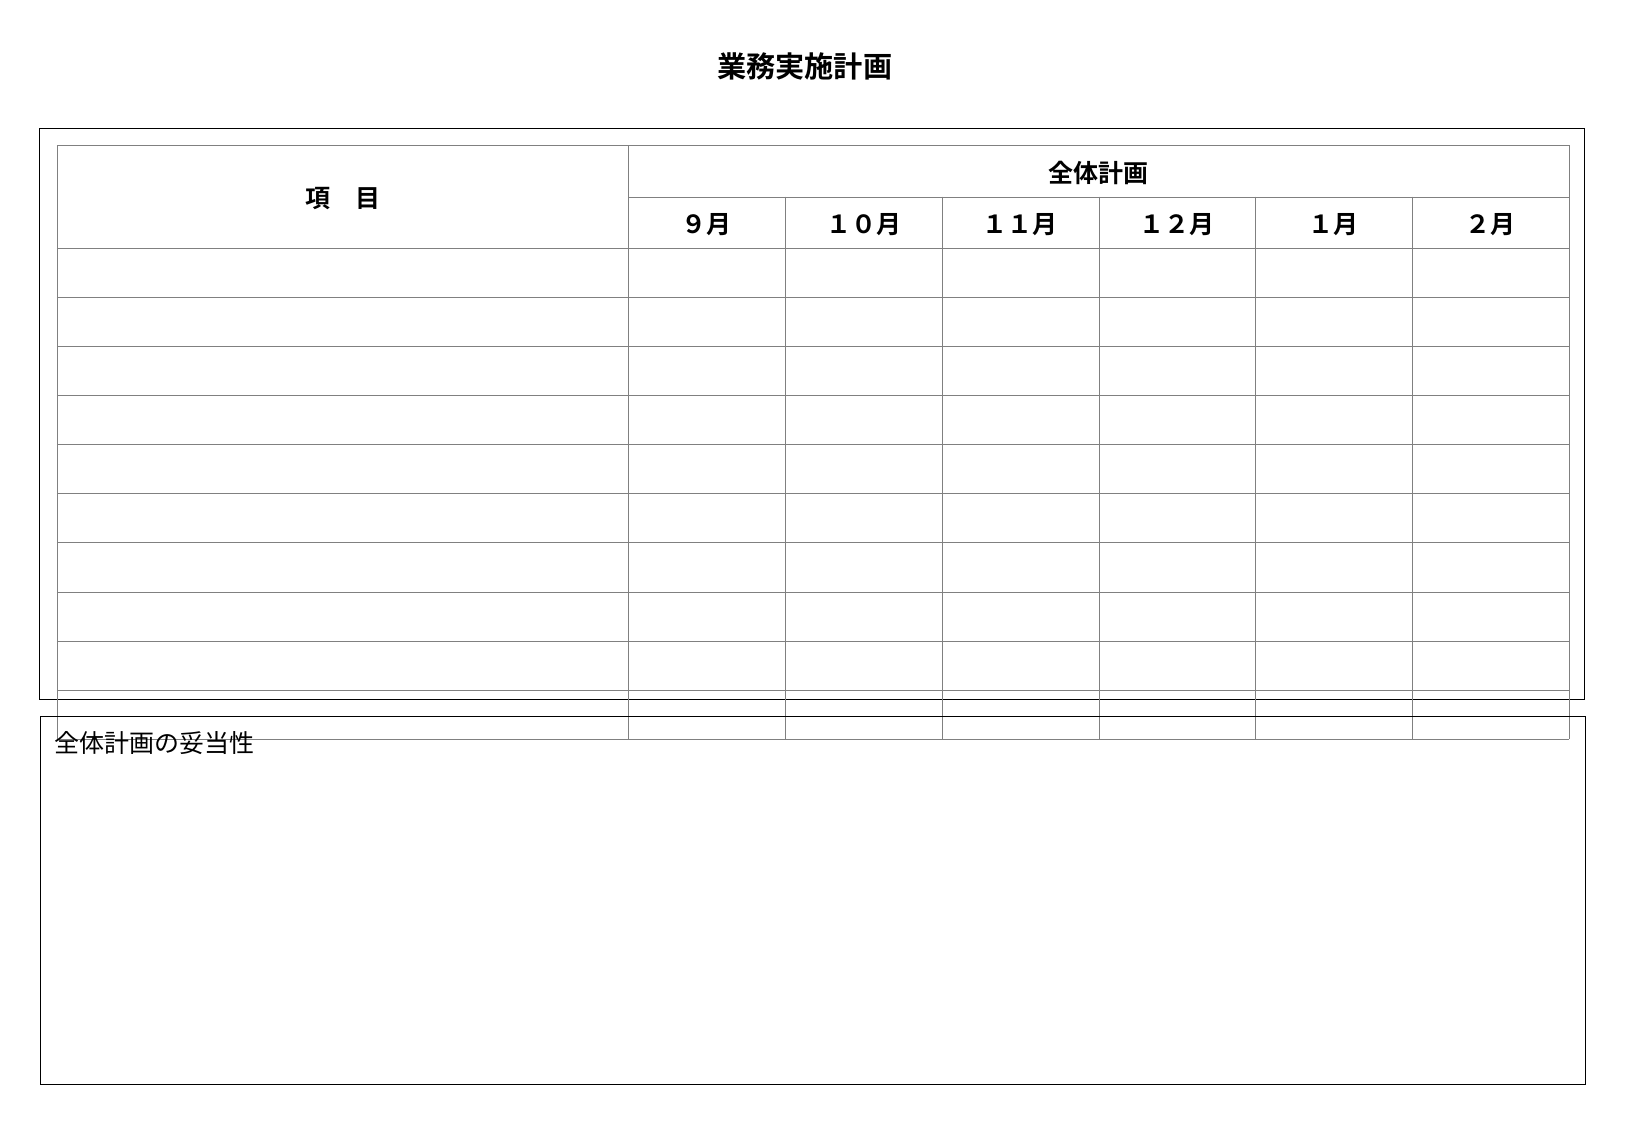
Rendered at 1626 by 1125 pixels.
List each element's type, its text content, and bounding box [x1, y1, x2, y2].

table_cell [1413, 593, 1569, 641]
table_cell [1256, 593, 1412, 641]
table_cell ９月 [629, 198, 785, 248]
table_cell [1413, 347, 1569, 395]
table_cell [58, 691, 628, 716]
table_cell [1256, 396, 1412, 444]
table_cell [786, 691, 942, 716]
table_cell [58, 347, 628, 395]
table_cell [629, 691, 785, 716]
table_cell [629, 642, 785, 690]
table_cell [943, 249, 1099, 297]
table_cell １月 [1256, 198, 1412, 248]
table_cell [943, 543, 1099, 592]
table_cell [58, 249, 628, 297]
table_cell [943, 445, 1099, 493]
table_cell [1256, 298, 1412, 346]
table_cell [58, 298, 628, 346]
table_cell [1413, 445, 1569, 493]
table_cell [629, 347, 785, 395]
text_box [40, 716, 1587, 1086]
table_cell [629, 396, 785, 444]
table_cell [1100, 347, 1255, 395]
table_cell [786, 494, 942, 542]
table_cell [58, 642, 628, 690]
table_cell [1256, 249, 1412, 297]
table_header 全体計画 [629, 146, 1569, 197]
table_cell １０月 [786, 198, 942, 248]
table_cell [629, 494, 785, 542]
table_cell [1413, 249, 1569, 297]
table_cell [1100, 396, 1255, 444]
table_cell [786, 347, 942, 395]
table_cell [58, 396, 628, 444]
table_cell [58, 494, 628, 542]
table_cell [786, 298, 942, 346]
table_cell [786, 396, 942, 444]
table_cell １２月 [1100, 198, 1255, 248]
table_header 項 目 [58, 146, 628, 248]
table_cell [1413, 298, 1569, 346]
table_cell [1413, 494, 1569, 542]
table_cell [1100, 494, 1255, 542]
table_cell [1256, 642, 1412, 690]
table_cell [1256, 494, 1412, 542]
table_cell [786, 642, 942, 690]
table_cell [943, 642, 1099, 690]
table_cell [1413, 691, 1569, 716]
table_cell [1100, 543, 1255, 592]
text_box [39, 128, 1586, 701]
table_cell [943, 494, 1099, 542]
table_cell [629, 593, 785, 641]
table_cell [1100, 593, 1255, 641]
subtitle 業務実施計画 [531, 44, 1079, 93]
table_cell [943, 298, 1099, 346]
table_cell [1413, 642, 1569, 690]
table_cell ２月 [1413, 198, 1569, 248]
table_cell [786, 445, 942, 493]
table_cell [1100, 642, 1255, 690]
table_cell [1100, 249, 1255, 297]
table_cell [1256, 691, 1412, 716]
table_cell [629, 298, 785, 346]
table_cell [1100, 298, 1255, 346]
text_box 全体計画の妥当性 [39, 716, 270, 765]
table_cell [1100, 691, 1255, 716]
table_cell [1413, 543, 1569, 592]
table_cell [786, 543, 942, 592]
table_cell [58, 593, 628, 641]
table_cell [1413, 396, 1569, 444]
table_cell [943, 593, 1099, 641]
table_cell [629, 445, 785, 493]
table_cell [58, 543, 628, 592]
table_cell [1256, 445, 1412, 493]
table_cell [786, 593, 942, 641]
table_cell １１月 [943, 198, 1099, 248]
table_cell [1256, 543, 1412, 592]
table_cell [786, 249, 942, 297]
table_cell [943, 347, 1099, 395]
table_cell [629, 543, 785, 592]
table_cell [943, 396, 1099, 444]
table_cell [1256, 347, 1412, 395]
table_cell [1100, 445, 1255, 493]
table_cell [943, 691, 1099, 716]
table_cell [58, 445, 628, 493]
table_cell [629, 249, 785, 297]
